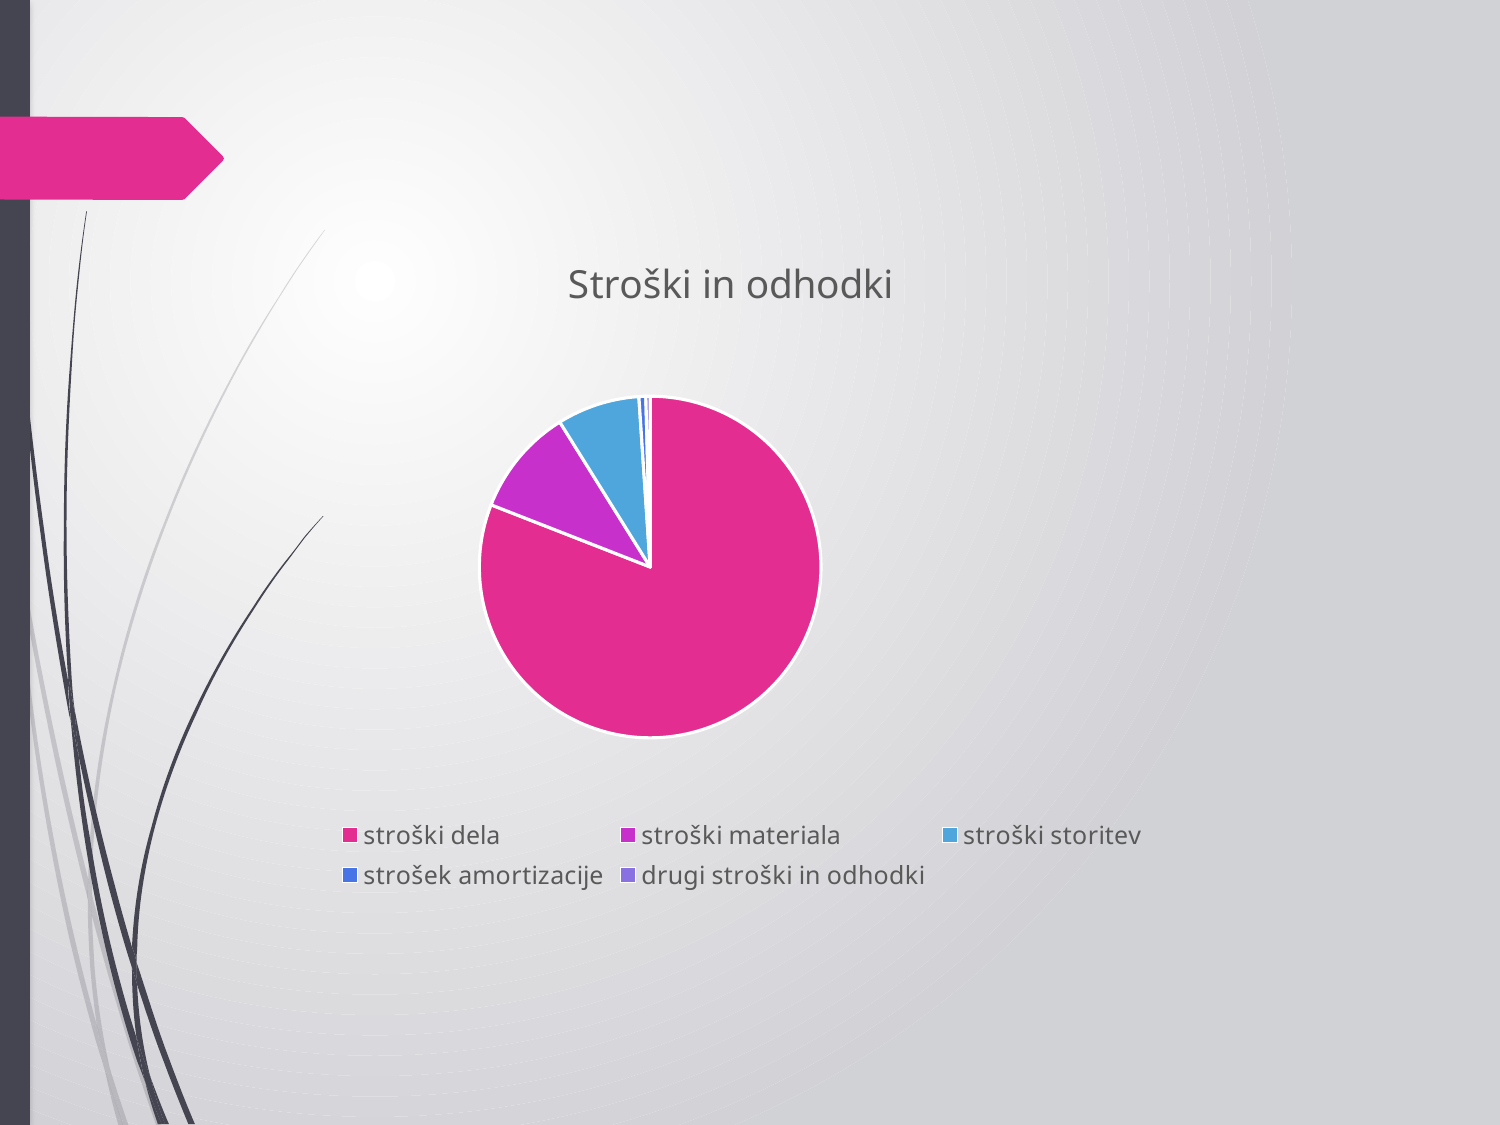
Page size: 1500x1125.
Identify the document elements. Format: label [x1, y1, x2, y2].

chart [241, 231, 1243, 899]
